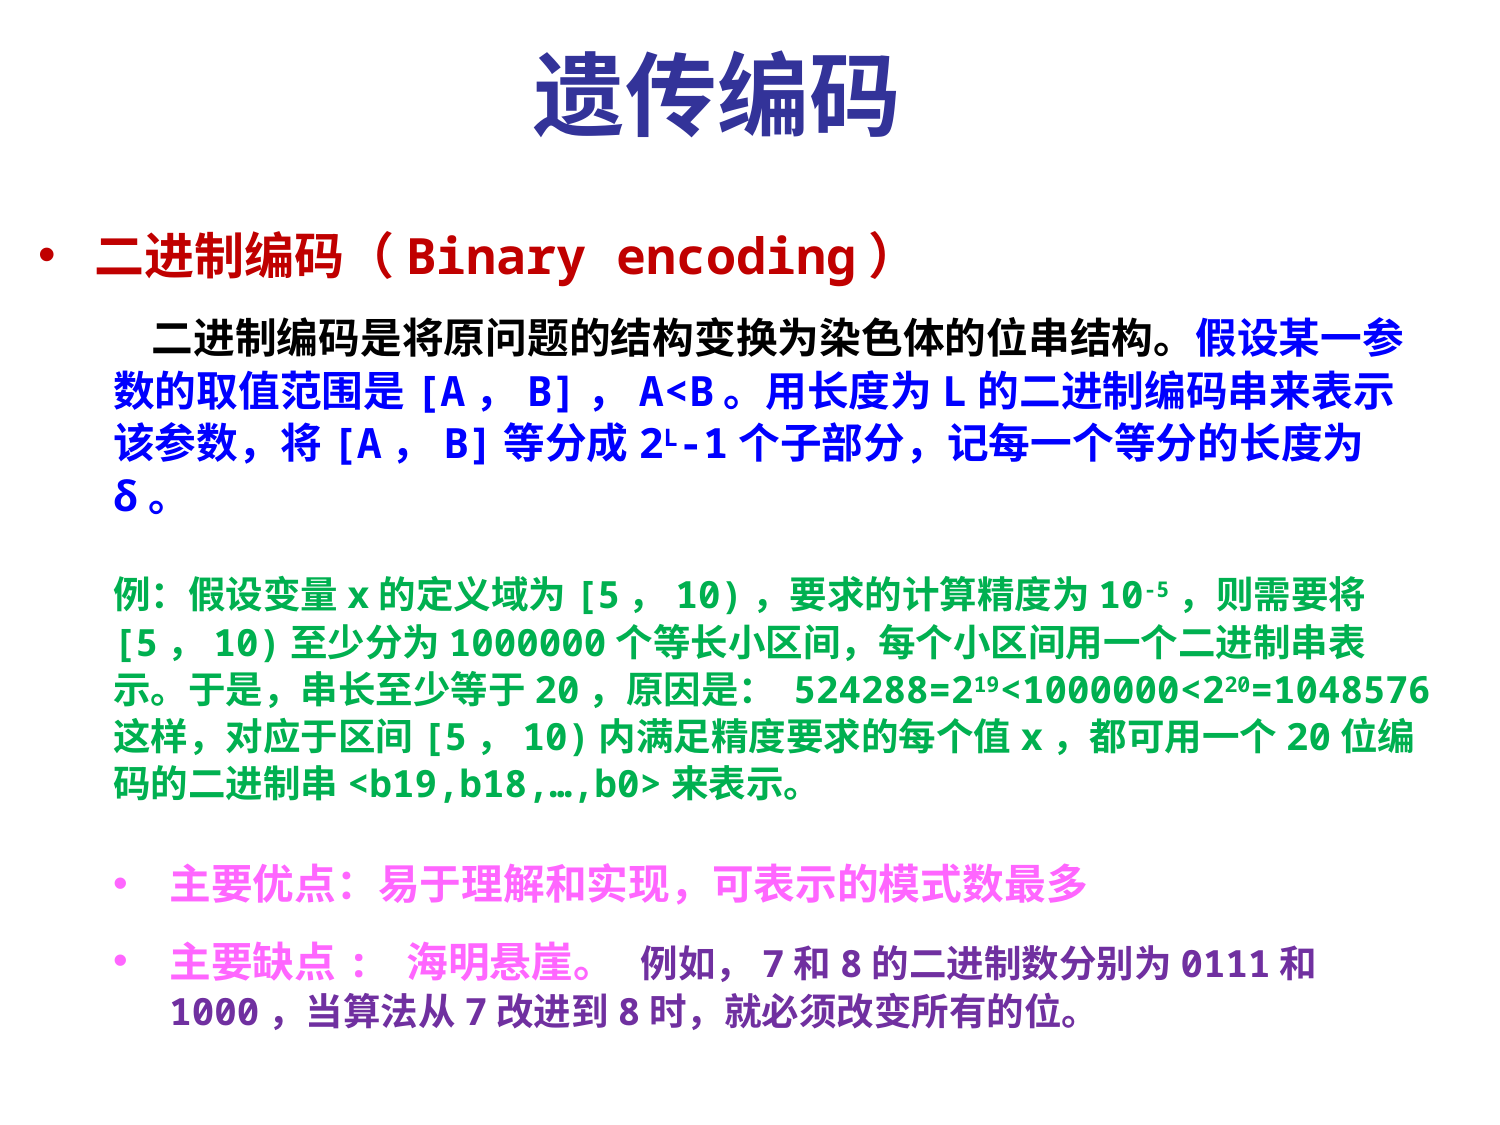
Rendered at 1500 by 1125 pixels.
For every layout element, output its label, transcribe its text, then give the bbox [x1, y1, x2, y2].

text_box 遗传编码 [259, 30, 1176, 156]
text_box 二进制编码（Binary encoding） 二进制编码是将原问题的结构变换为染色体的位串结构。假设某一参数的取值范围是[A，B]，A<B。用长度为L的二进制编码串来表示该参数，将[A，B]等分成2L-1个子部分，记每一个等分的长度为δ。 例：假设变量x的定义域为[5，10)，要求的计算精度为10-5，则需要将[5，10)至少分为1000000个等长小区间，每个小区间用一个二进制串表示。于是，串长至少等于20，原因是： 524288=219<1000000<220=1048576 这样，对应于区间[5，10)内满足精度要求的每个值x，都可用一个20位编码的二进制串<b19,b18,…,b0>来表示。 主要优点：易于理解和实现，可表示的模式数最多 主要缺点: 海明悬崖。 例如，7和8的二进制数分别为0111和1000，当算法从7改进到8时，就必须改变所有的位。 [23, 214, 1447, 1041]
